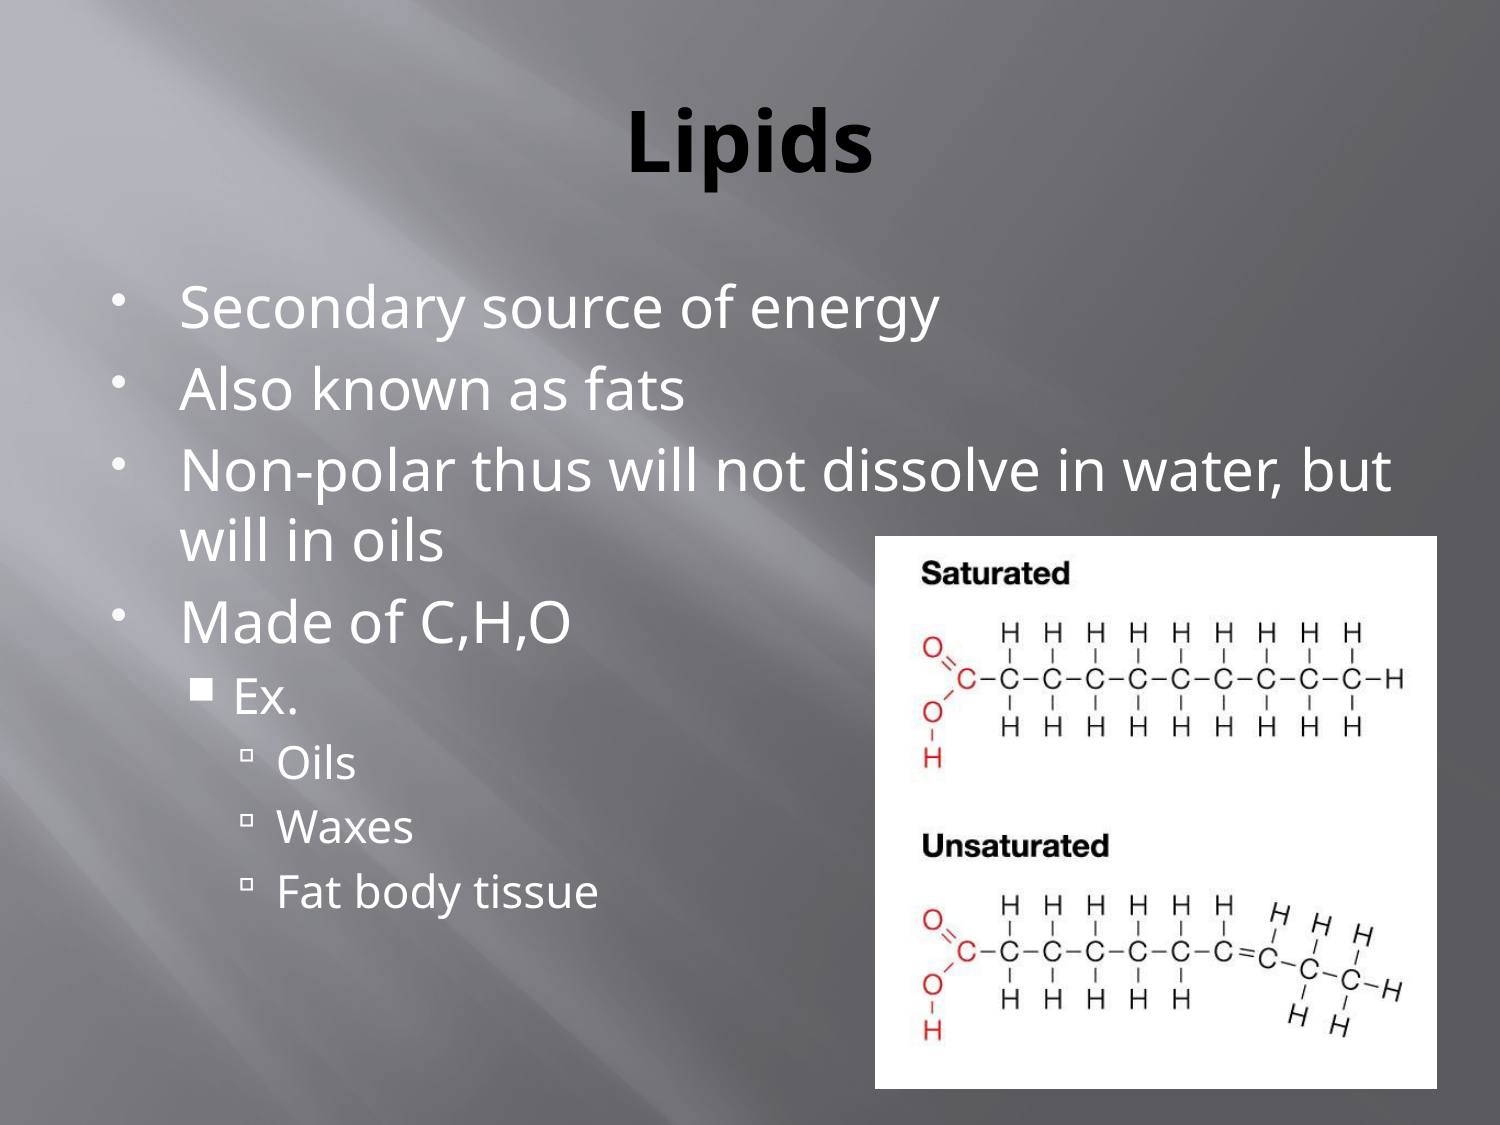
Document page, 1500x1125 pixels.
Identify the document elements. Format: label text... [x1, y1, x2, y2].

list Secondary source of energy Also known as fats Non-polar thus will not dissolve in water, but will in oils Made of C,H,O Ex. Oils Waxes Fat body tissue [75, 262, 1425, 1035]
title Lipids [75, 45, 1425, 233]
picture [874, 536, 1437, 1089]
